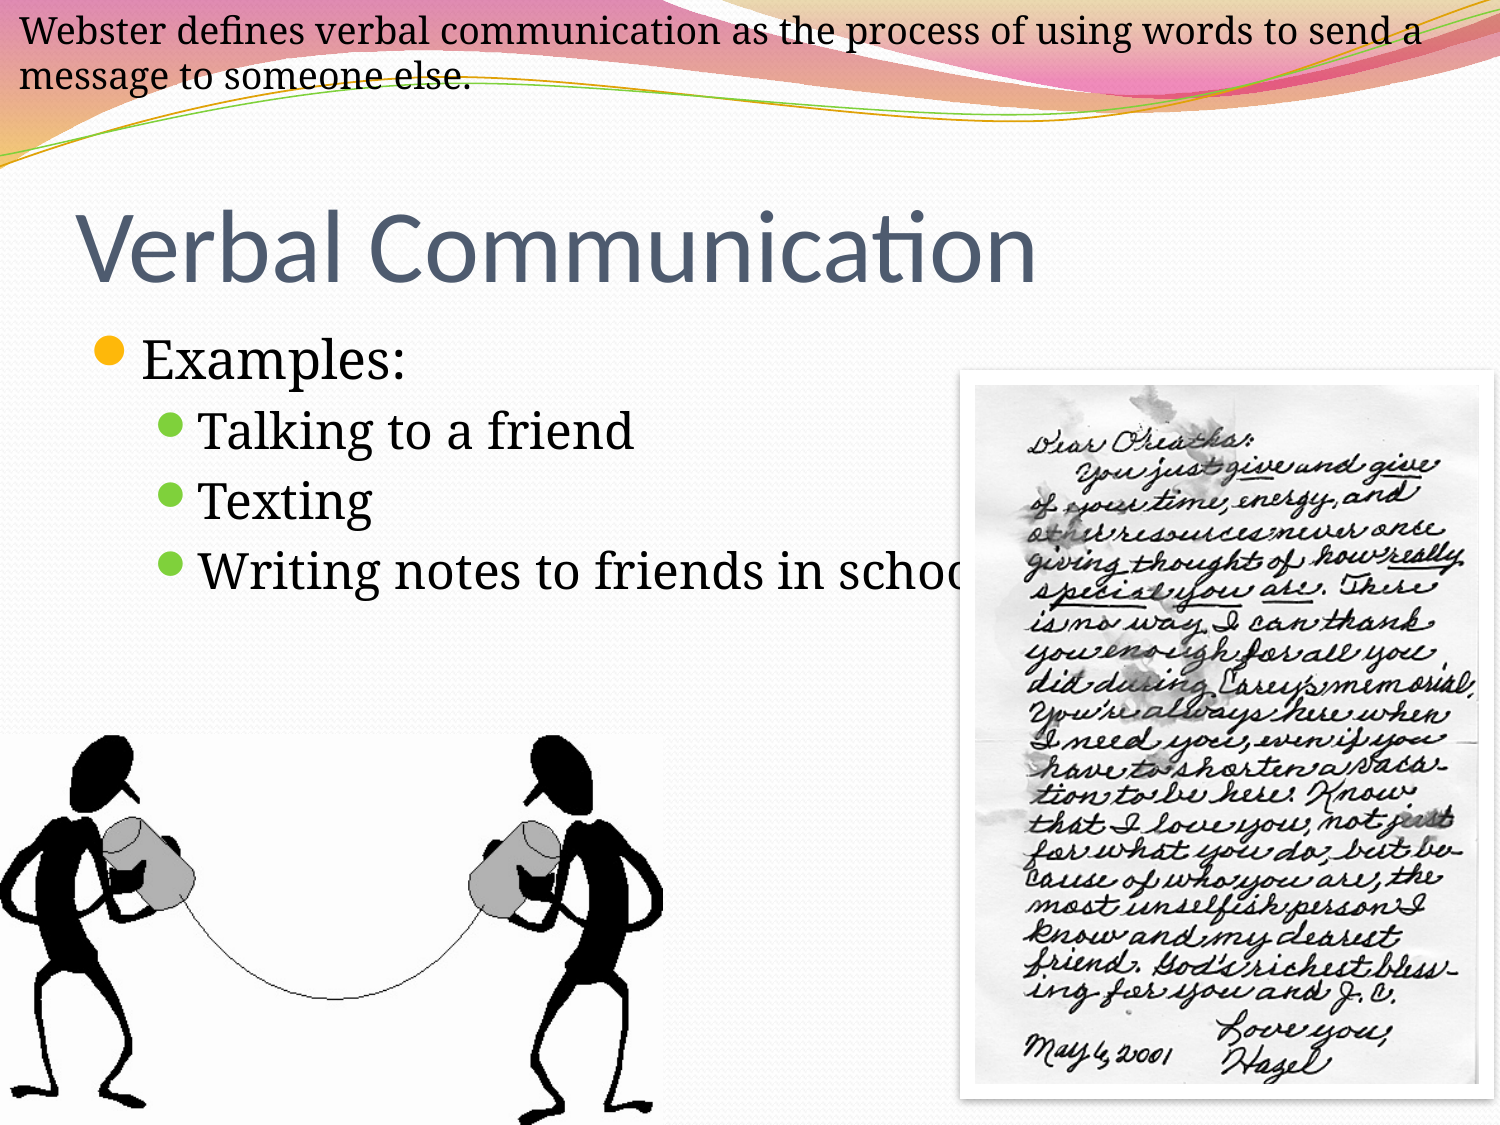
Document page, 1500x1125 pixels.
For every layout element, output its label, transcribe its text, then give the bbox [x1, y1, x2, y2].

text_box Webster defines verbal communication as the process of using words to send a message to someone else. [3, 0, 1467, 105]
title Verbal Communication [74, 115, 1426, 304]
picture [974, 384, 1480, 1085]
picture [0, 734, 663, 1125]
list Examples: Talking to a friend Texting Writing notes to friends in school [74, 317, 1426, 1038]
